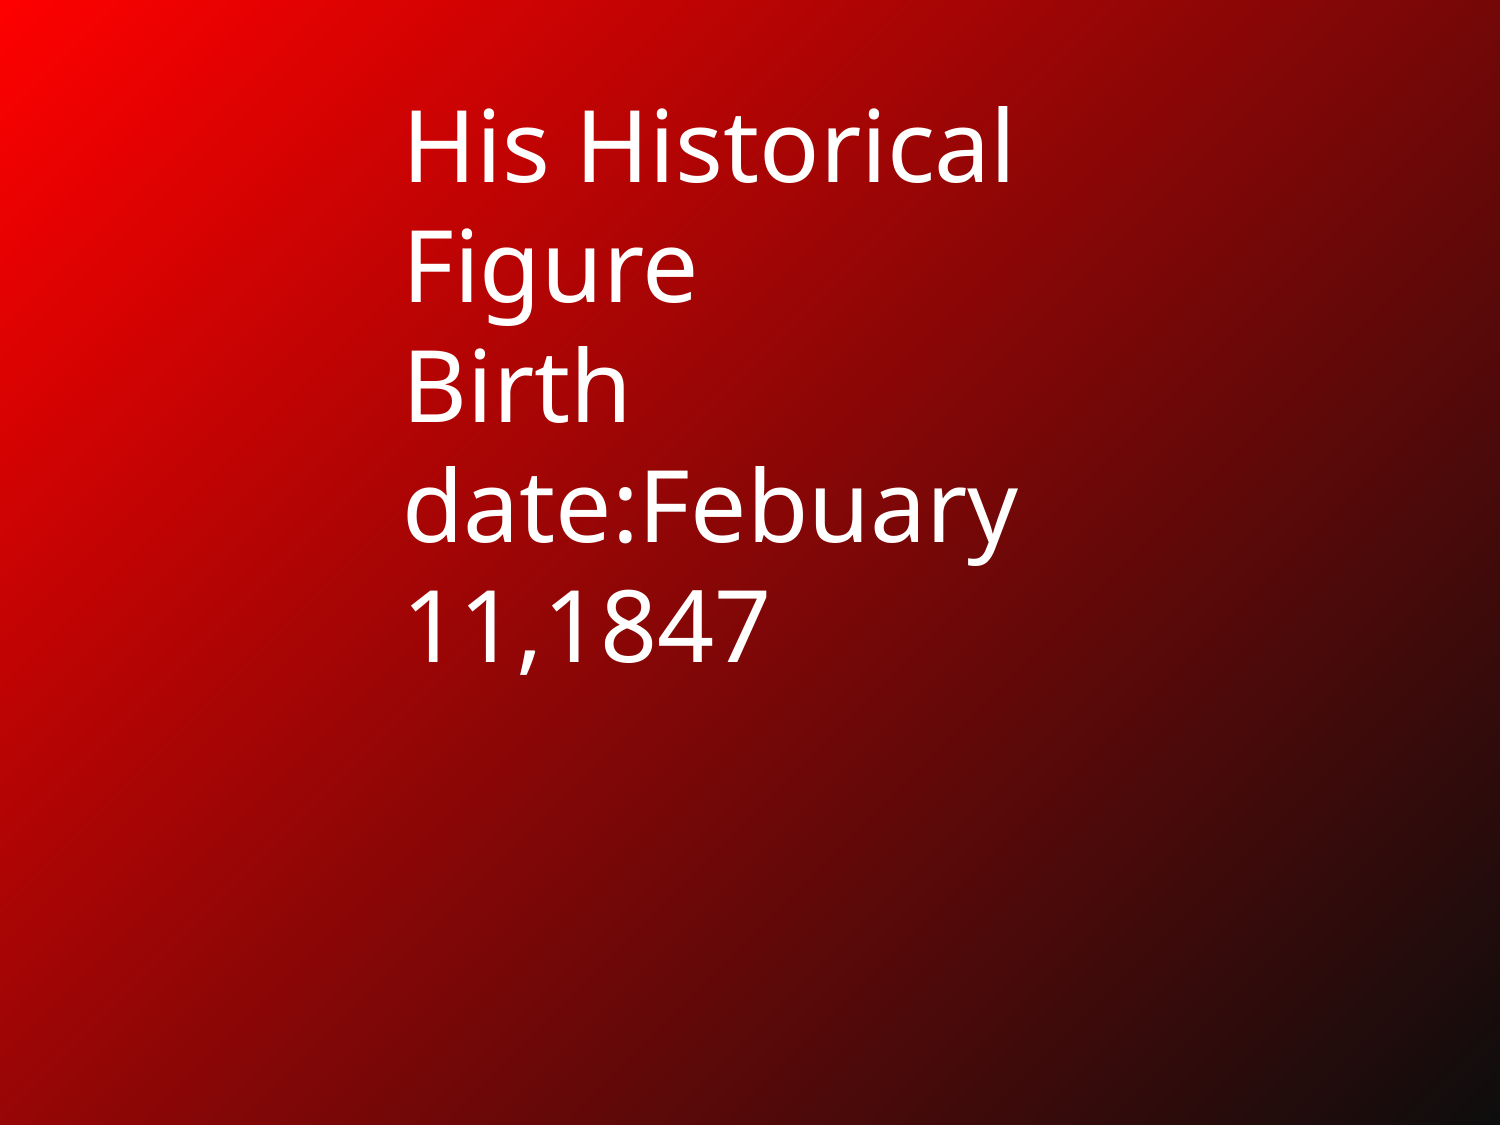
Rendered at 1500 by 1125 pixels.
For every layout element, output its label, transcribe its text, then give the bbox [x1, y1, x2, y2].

text_box His Historical Figure Birth date:Febuary 11,1847 [387, 75, 1138, 780]
